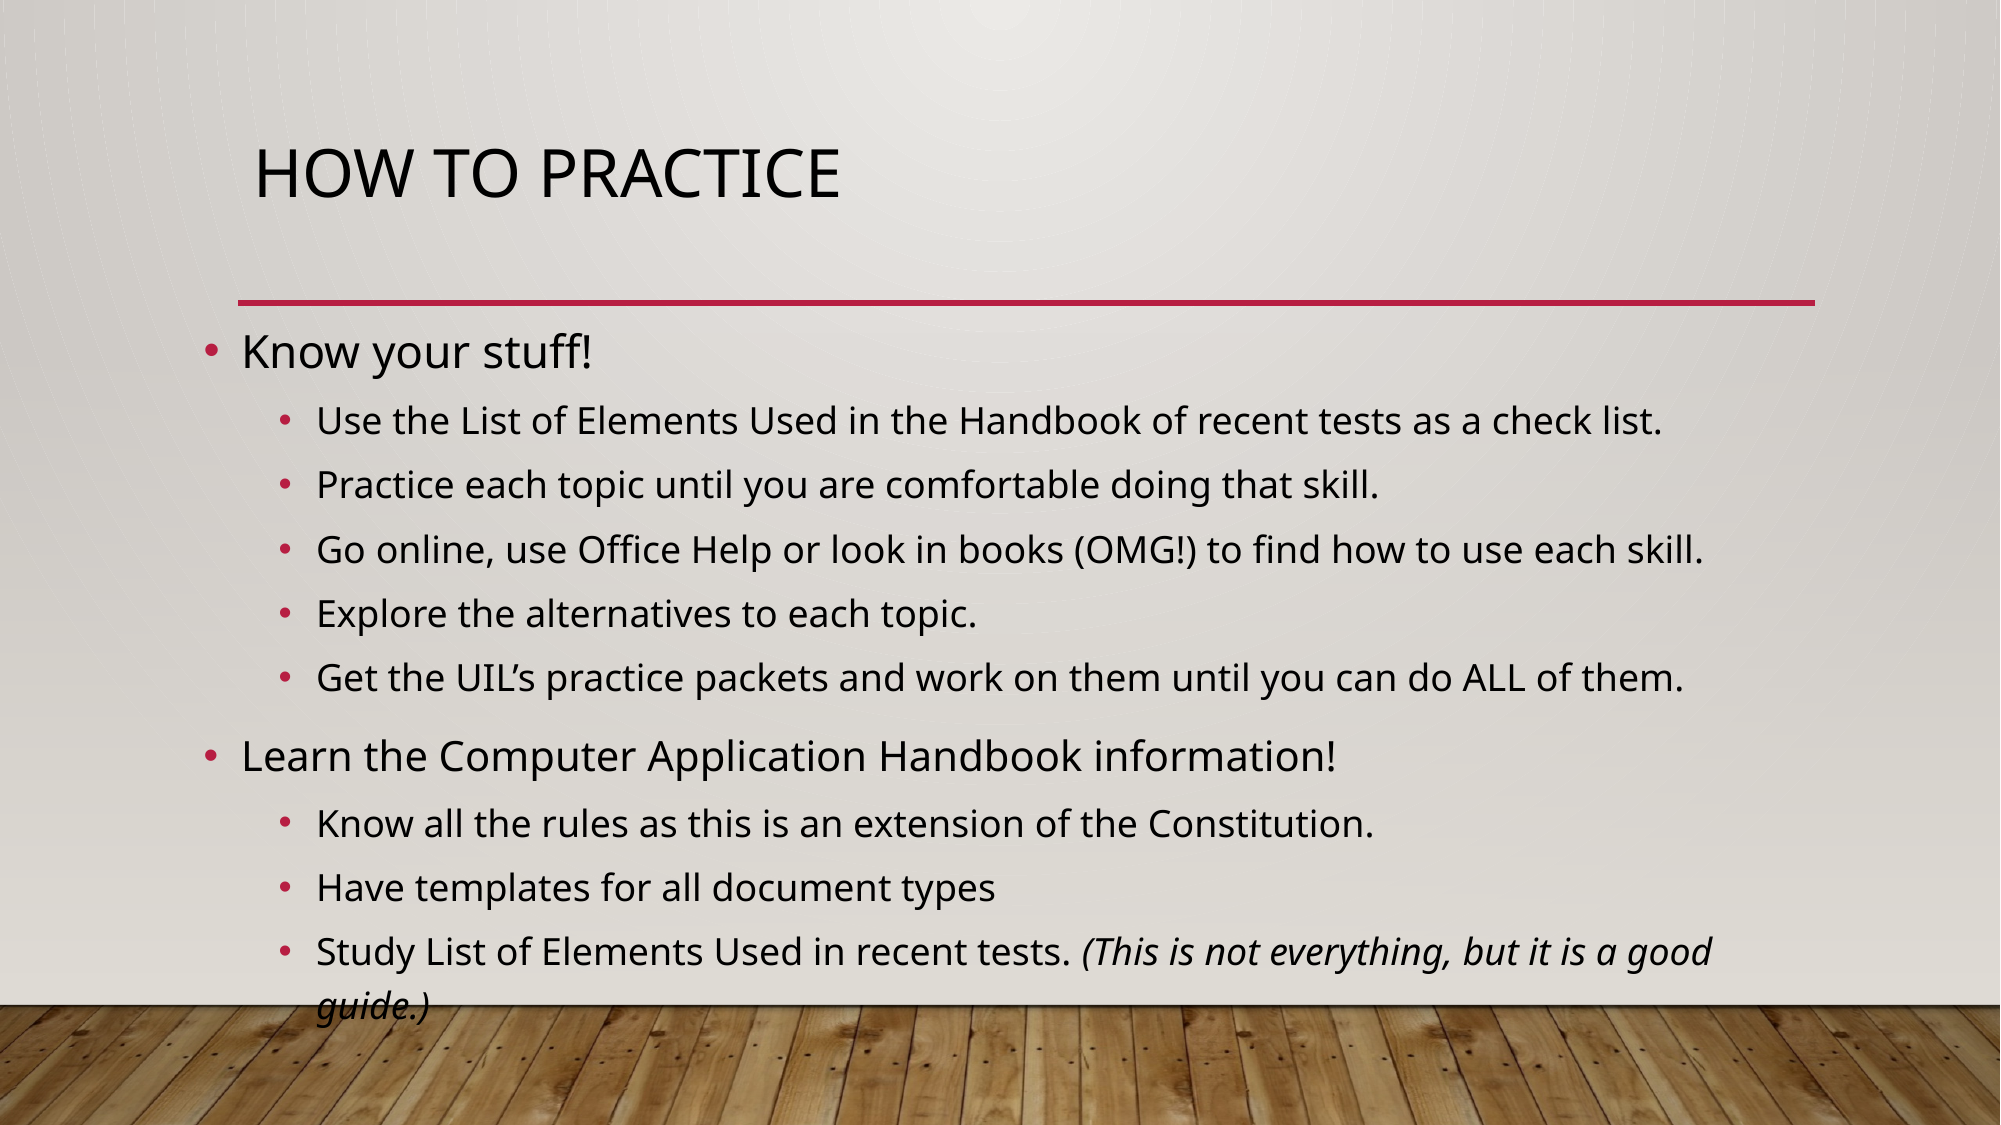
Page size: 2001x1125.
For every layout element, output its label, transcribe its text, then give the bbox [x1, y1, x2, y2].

title How to practice [238, 131, 1814, 304]
list Know your stuff! Use the List of Elements Used in the Handbook of recent tests as a check list. Practice each topic until you are comfortable doing that skill. Go online, use Office Help or look in books (OMG!) to find how to use each skill. Explore the alternatives to each topic. Get the UIL’s practice packets and work on them until you can do ALL of them. Learn the Computer Application Handbook information! Know all the rules as this is an extension of the Constitution. Have templates for all document types Study List of Elements Used in recent tests. (This is not everything, but it is a good guide.) [188, 304, 1814, 1064]
picture [0, 1005, 2000, 1125]
